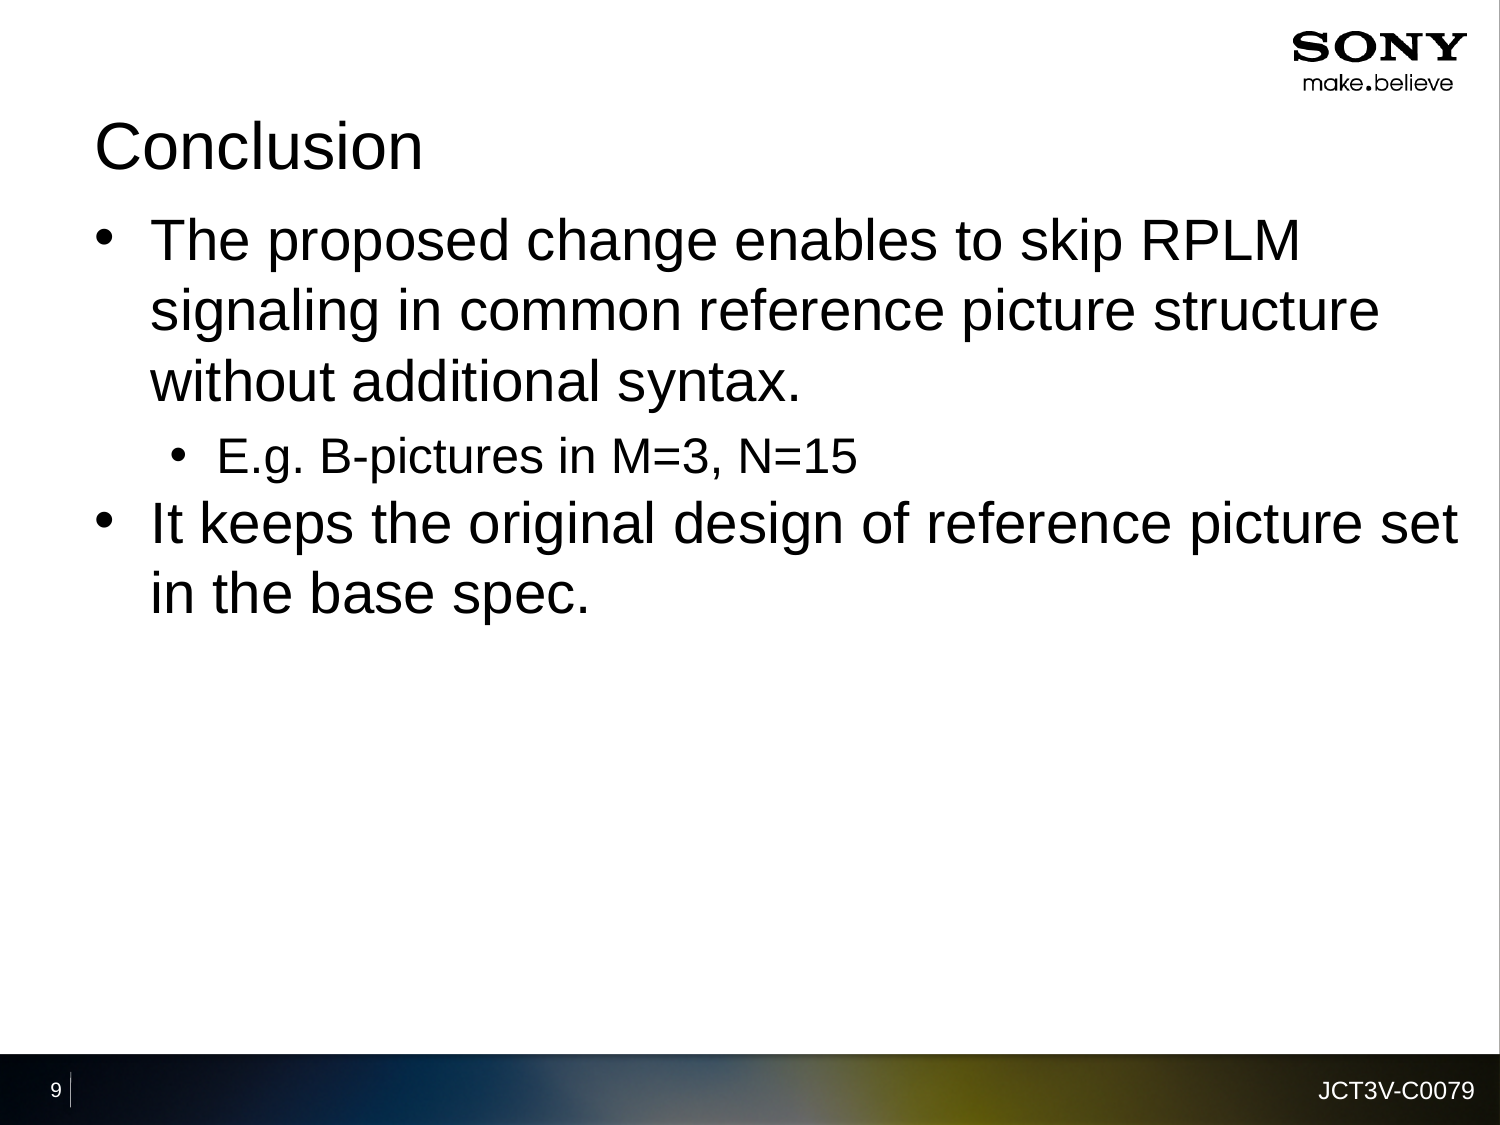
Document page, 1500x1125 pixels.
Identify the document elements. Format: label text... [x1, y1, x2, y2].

footer JCT3V-C0079 [1015, 1059, 1491, 1120]
slide_number 9 [20, 1071, 62, 1108]
list The proposed change enables to skip RPLM signaling in common reference picture structure without additional syntax. E.g. B-pictures in M=3, N=15 It keeps the original design of reference picture set in the base spec. [94, 200, 1465, 1028]
title Conclusion [94, 64, 1270, 184]
picture [0, 1055, 1500, 1125]
